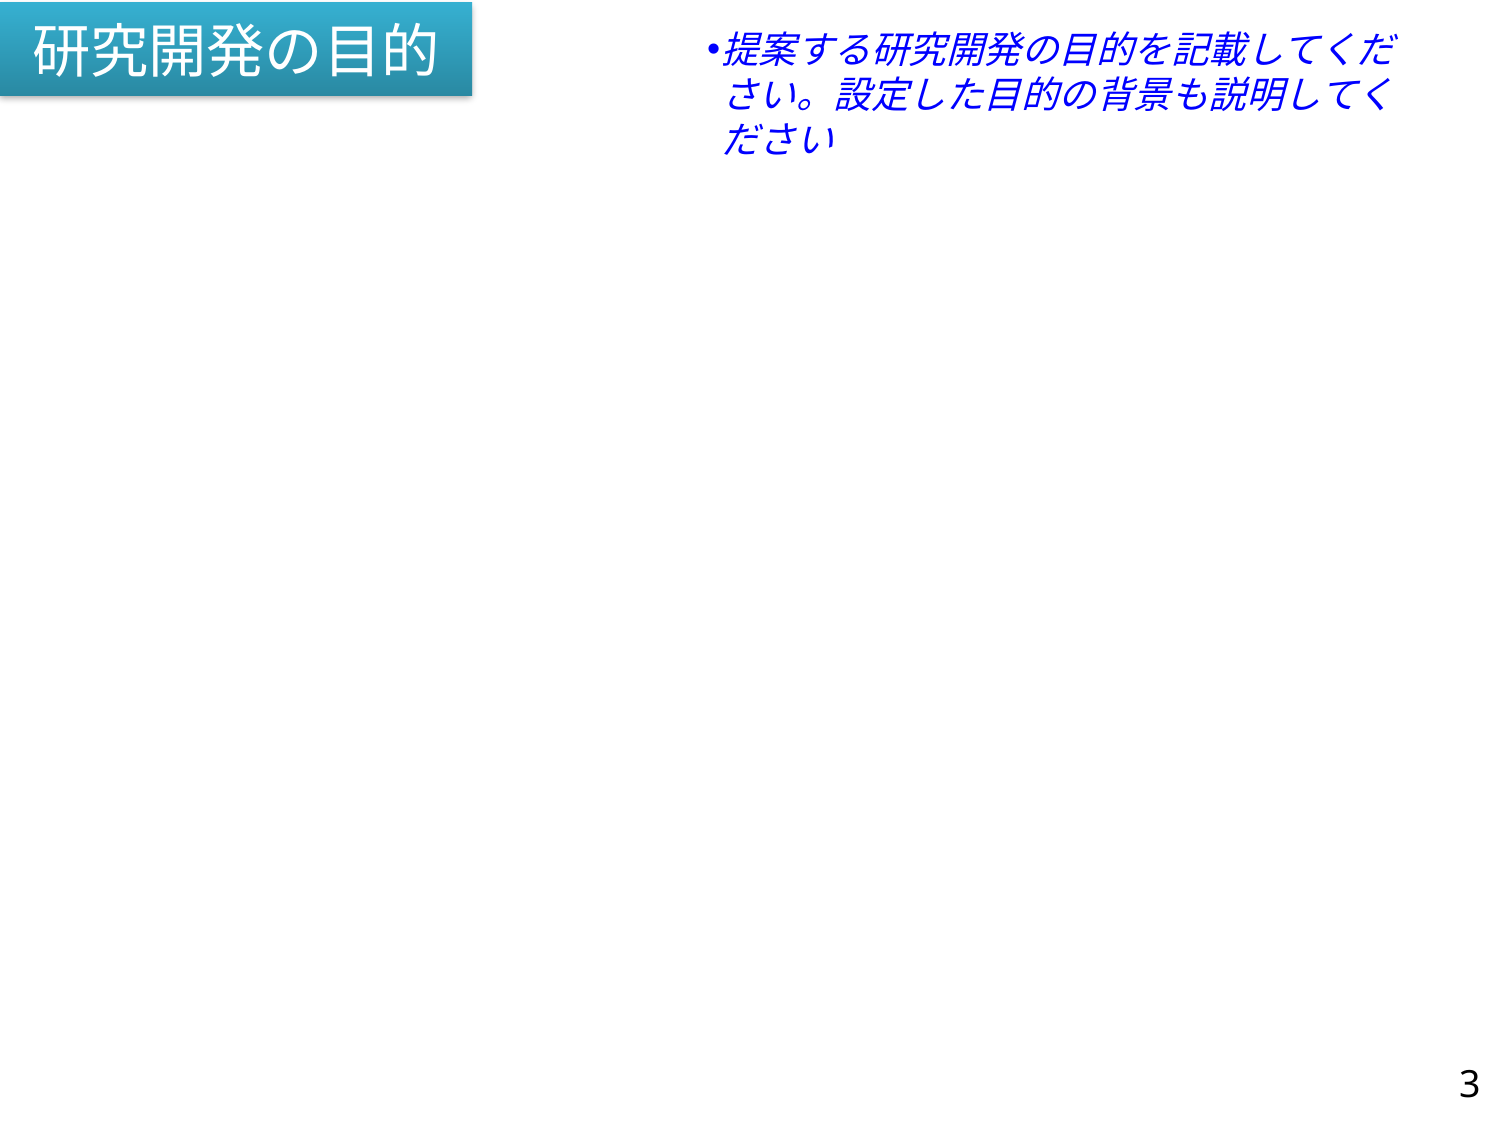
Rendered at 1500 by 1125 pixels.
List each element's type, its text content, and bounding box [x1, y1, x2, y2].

title 研究開発の目的 [0, 2, 473, 96]
text_box 3 [1393, 1066, 1481, 1105]
text_box 提案する研究開発の目的を記載してください。設定した目的の背景も説明してください [692, 19, 1443, 169]
